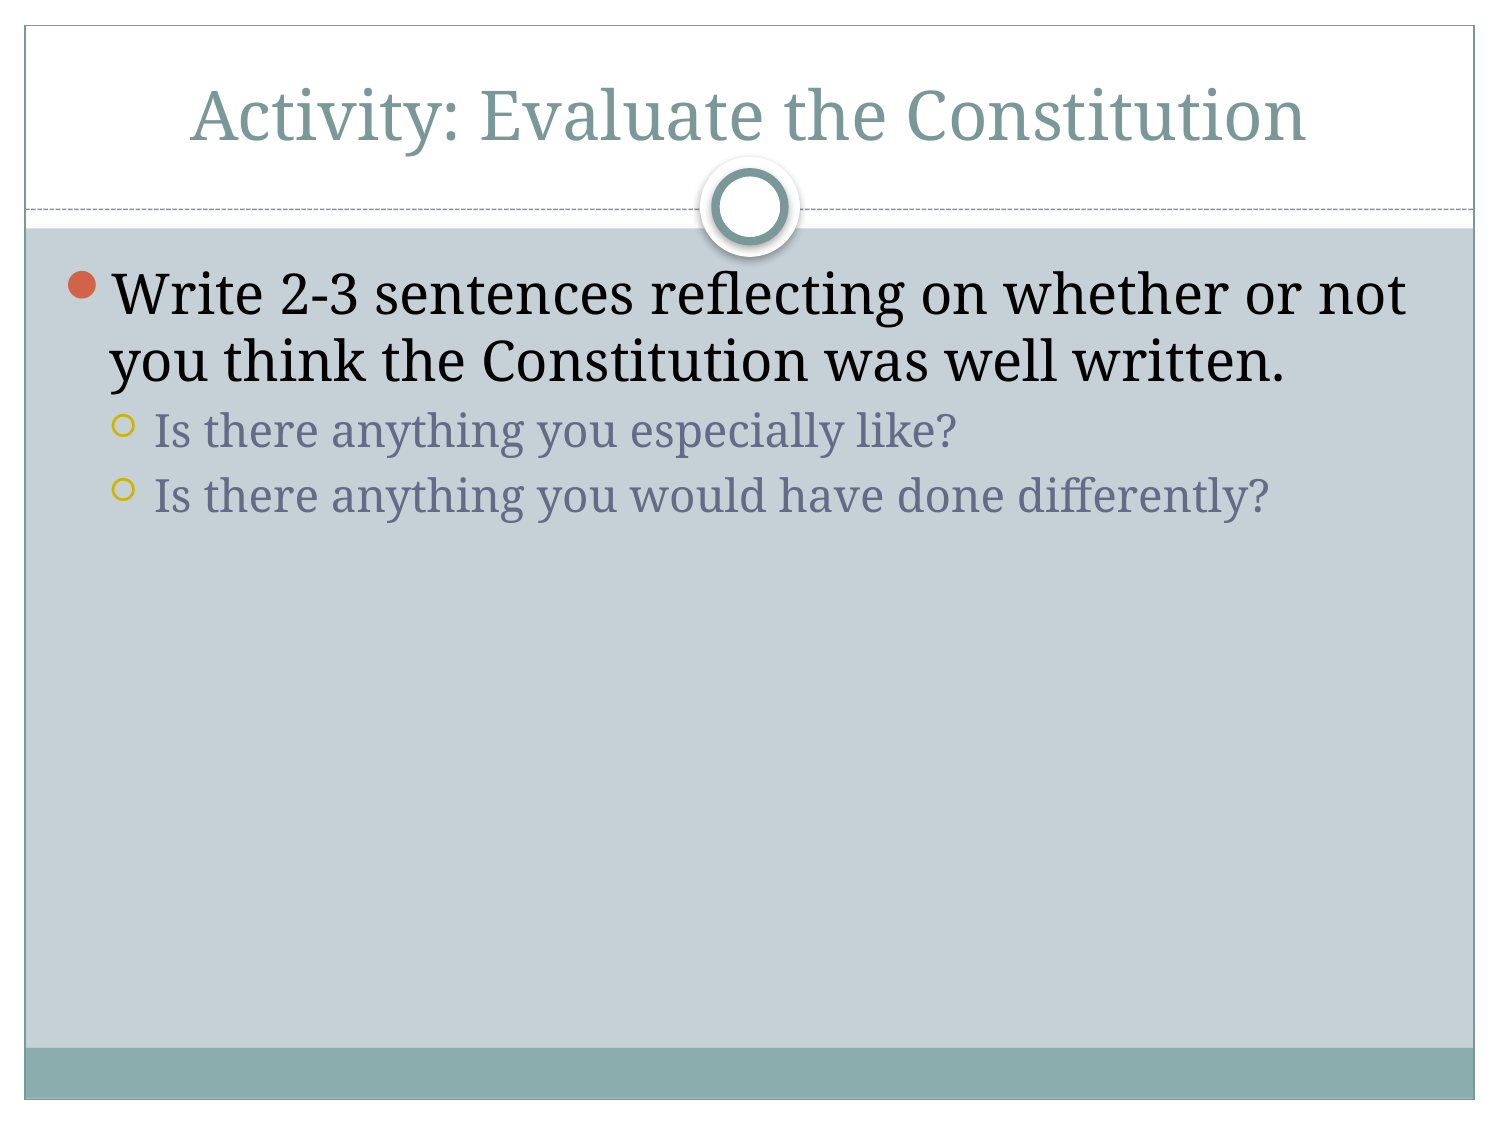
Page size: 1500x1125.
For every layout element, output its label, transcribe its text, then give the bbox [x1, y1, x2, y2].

list Write 2-3 sentences reflecting on whether or not you think the Constitution was well written. Is there anything you especially like? Is there anything you would have done differently? [49, 250, 1445, 1001]
title Activity: Evaluate the Constitution [49, 37, 1450, 162]
